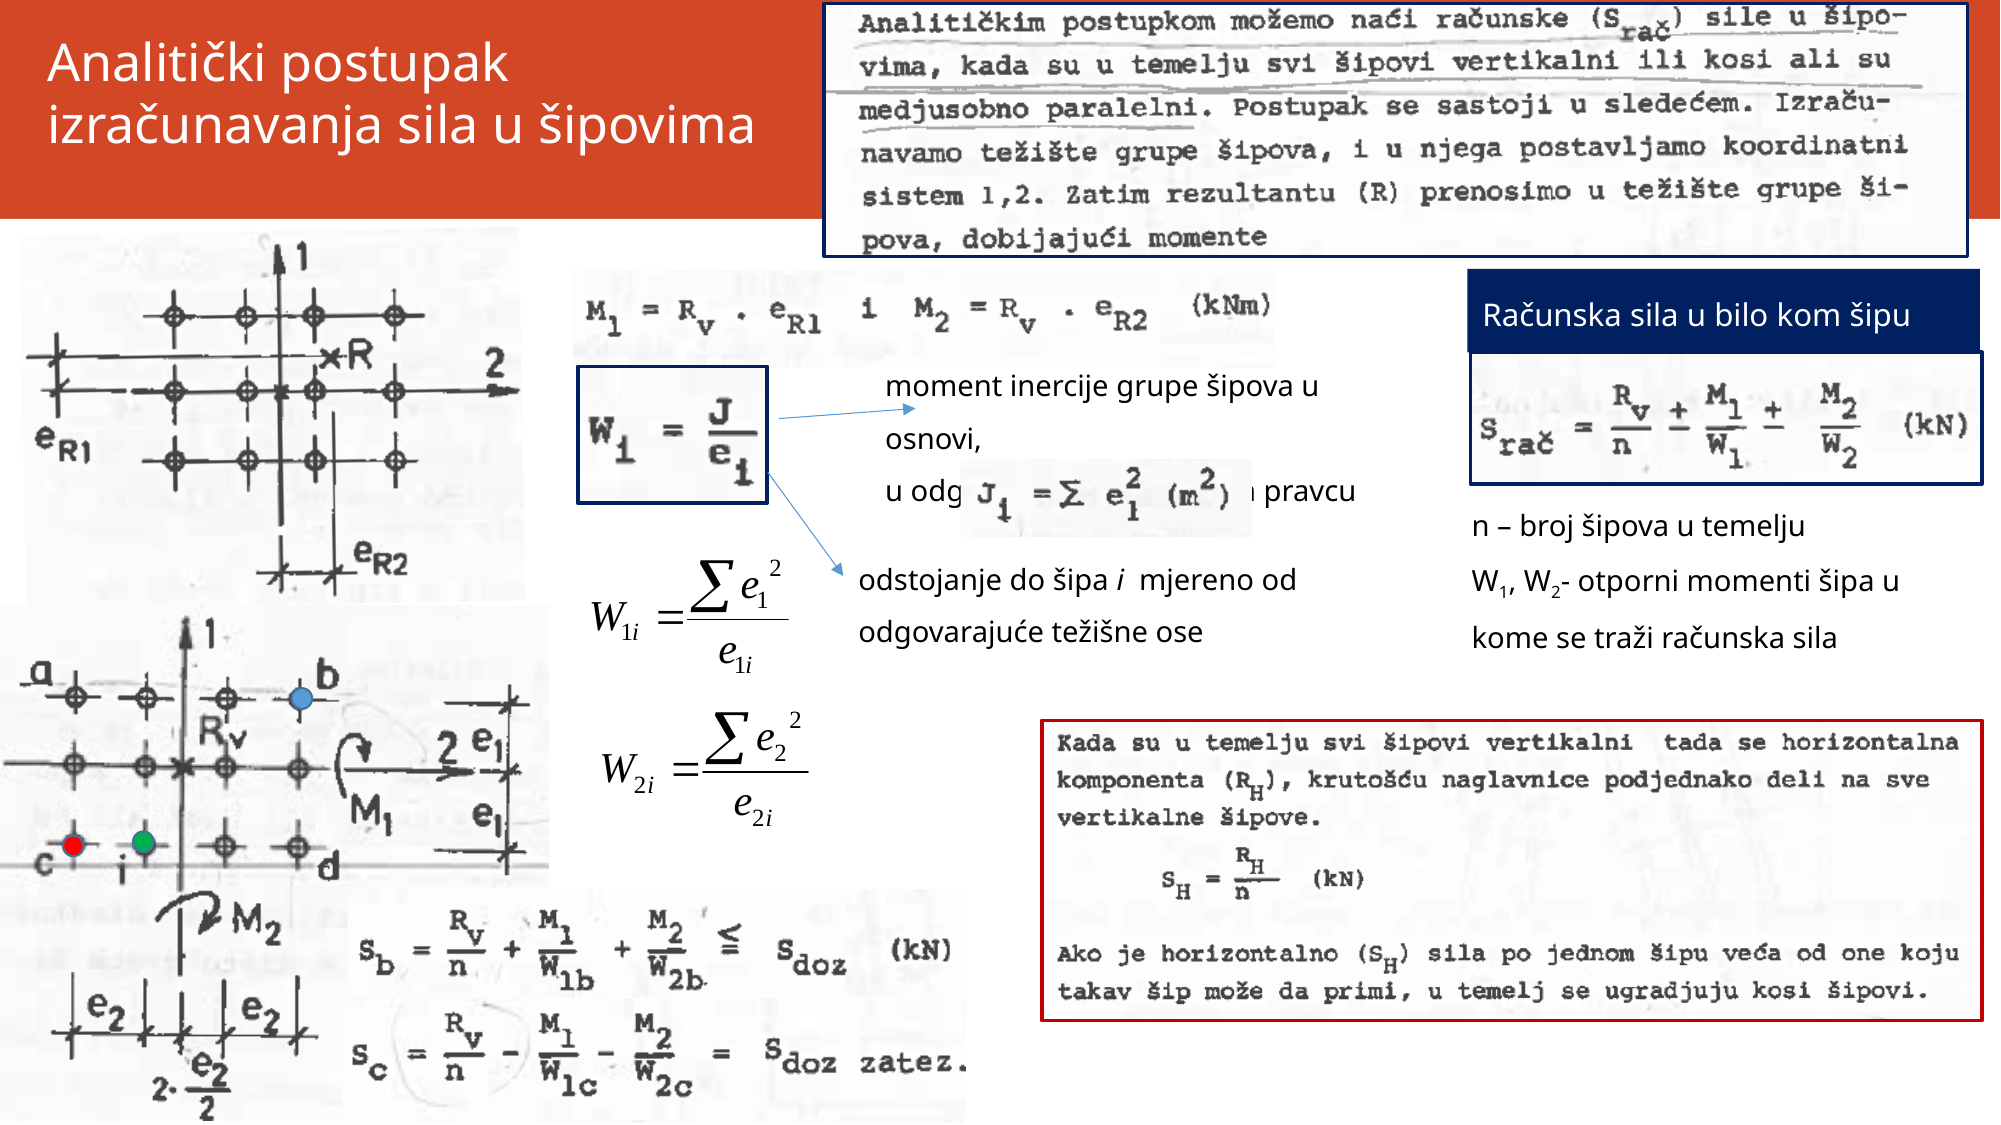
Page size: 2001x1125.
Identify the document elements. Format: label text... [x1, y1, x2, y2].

text_box moment inercije grupe šipova u osnovi, u odgovarajućem težišnom pravcu [870, 342, 1430, 423]
picture [1043, 722, 1980, 1019]
picture [825, 5, 1966, 255]
title Analitički postupak izračunavanja sila u šipovima [32, 58, 794, 162]
text_box odstojanje do šipa i mjereno od odgovarajuće težišne ose [843, 535, 1456, 617]
text_box Računska sila u bilo kom šipu [1467, 268, 1980, 353]
picture [960, 459, 1252, 537]
picture [0, 230, 967, 1124]
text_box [586, 548, 796, 684]
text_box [778, 408, 916, 419]
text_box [597, 701, 817, 836]
text_box n – broj šipova u temelju W1, W2- otporni momenti šipa u kome se traži računska sila [1456, 482, 1980, 643]
picture [572, 270, 1275, 502]
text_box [767, 472, 844, 577]
picture [1472, 353, 1980, 483]
